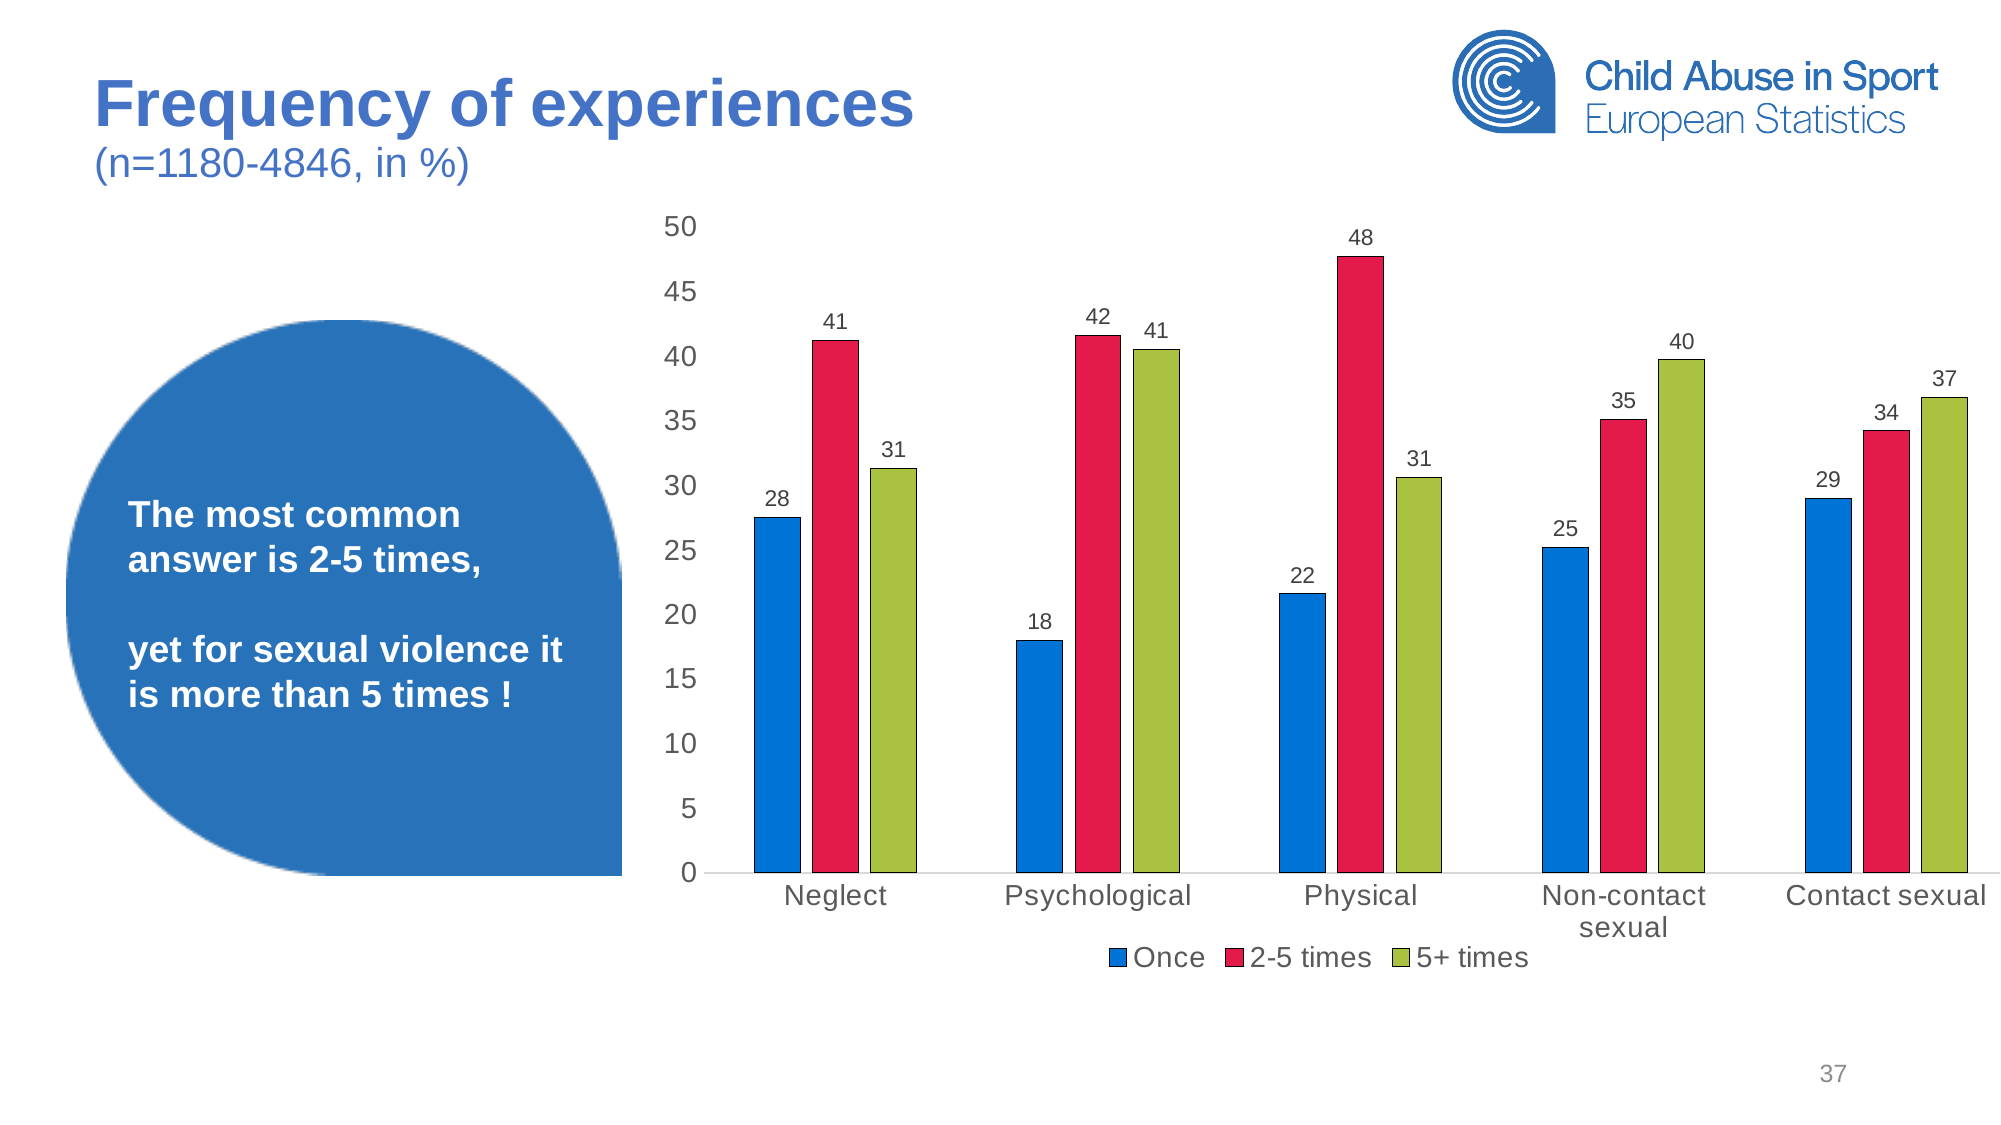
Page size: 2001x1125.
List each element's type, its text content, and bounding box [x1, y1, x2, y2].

chart [621, 210, 2000, 980]
slide_number 37 [1412, 1042, 1863, 1103]
picture [66, 320, 623, 876]
text_box Frequency of experiences (n=1180-4846, in %) [79, 43, 1686, 212]
picture [1391, 0, 2000, 194]
